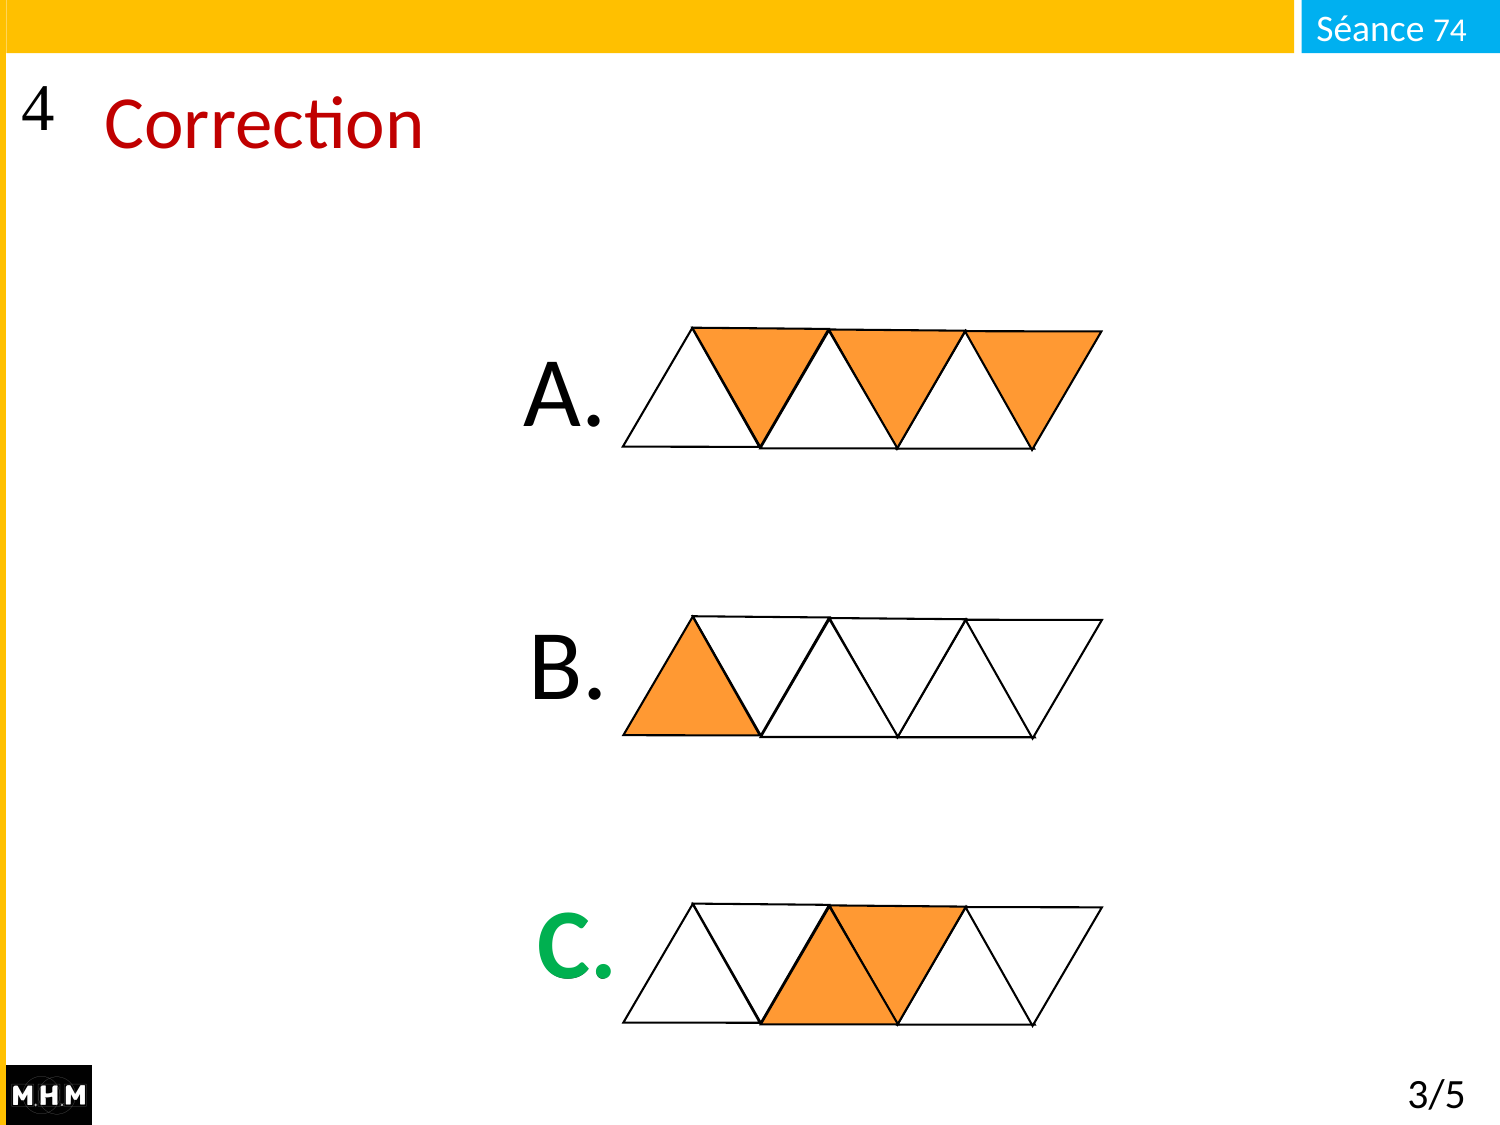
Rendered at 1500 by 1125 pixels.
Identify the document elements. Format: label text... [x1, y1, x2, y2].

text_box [649, 865, 1076, 1062]
picture [6, 1065, 92, 1125]
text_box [649, 289, 1075, 486]
text_box C. [522, 870, 649, 1006]
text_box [649, 578, 1076, 775]
text_box B. [513, 592, 649, 727]
title Correction [89, 74, 1384, 174]
text_box A. [508, 319, 649, 455]
list 3/5 [1373, 1064, 1500, 1125]
